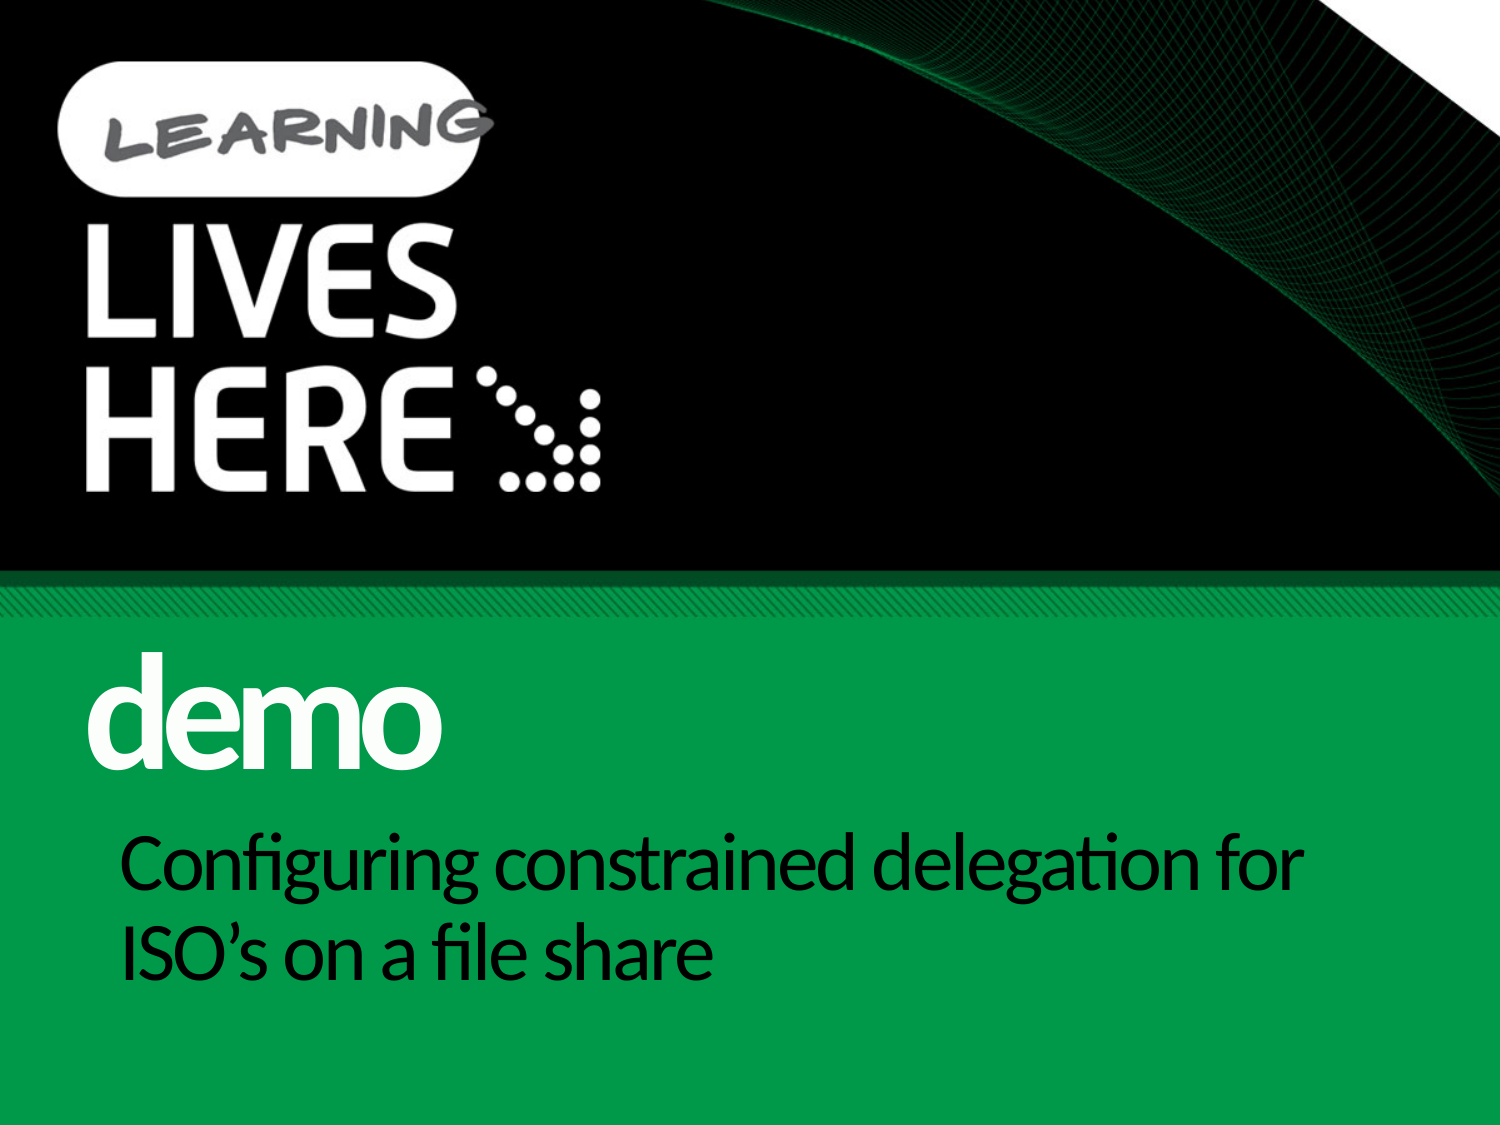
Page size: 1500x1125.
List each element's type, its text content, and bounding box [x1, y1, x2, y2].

picture [0, 0, 1500, 1125]
title Configuring constrained delegation for ISO’s on a file share [119, 818, 1375, 943]
list demo [83, 625, 1344, 800]
